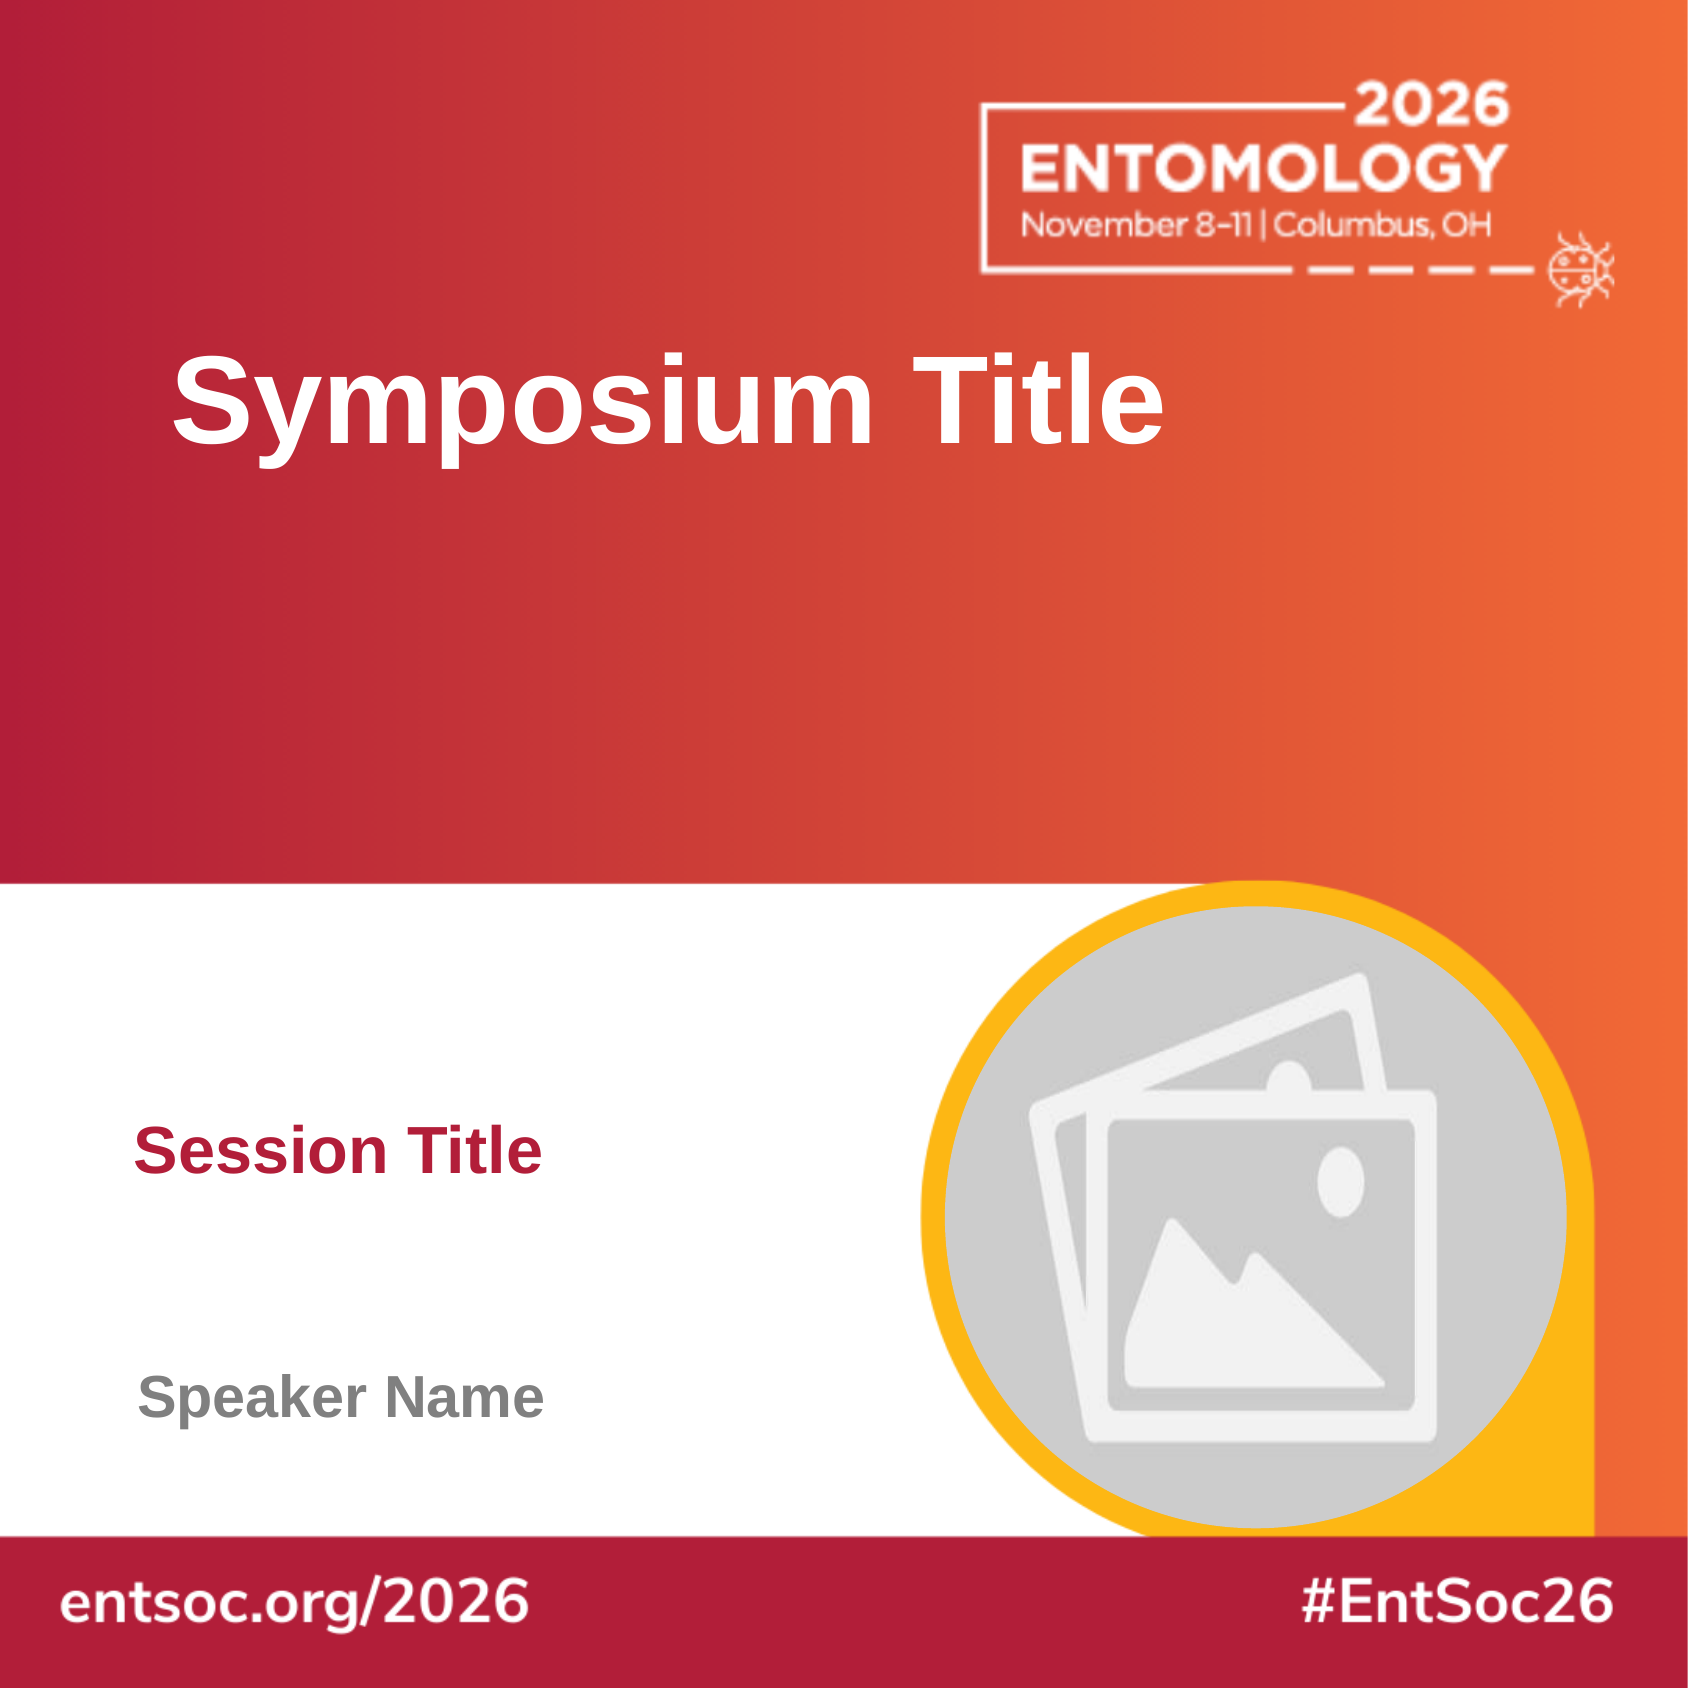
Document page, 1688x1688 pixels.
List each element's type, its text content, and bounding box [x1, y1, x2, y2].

picture [0, 0, 1688, 1688]
text_box Symposium Subtitle [170, 944, 1364, 1040]
text_box Speaker Name [137, 1362, 890, 1430]
text_box Symposium Title [170, 318, 1396, 469]
text_box [944, 906, 1567, 1529]
text_box Session Title [133, 1118, 866, 1187]
